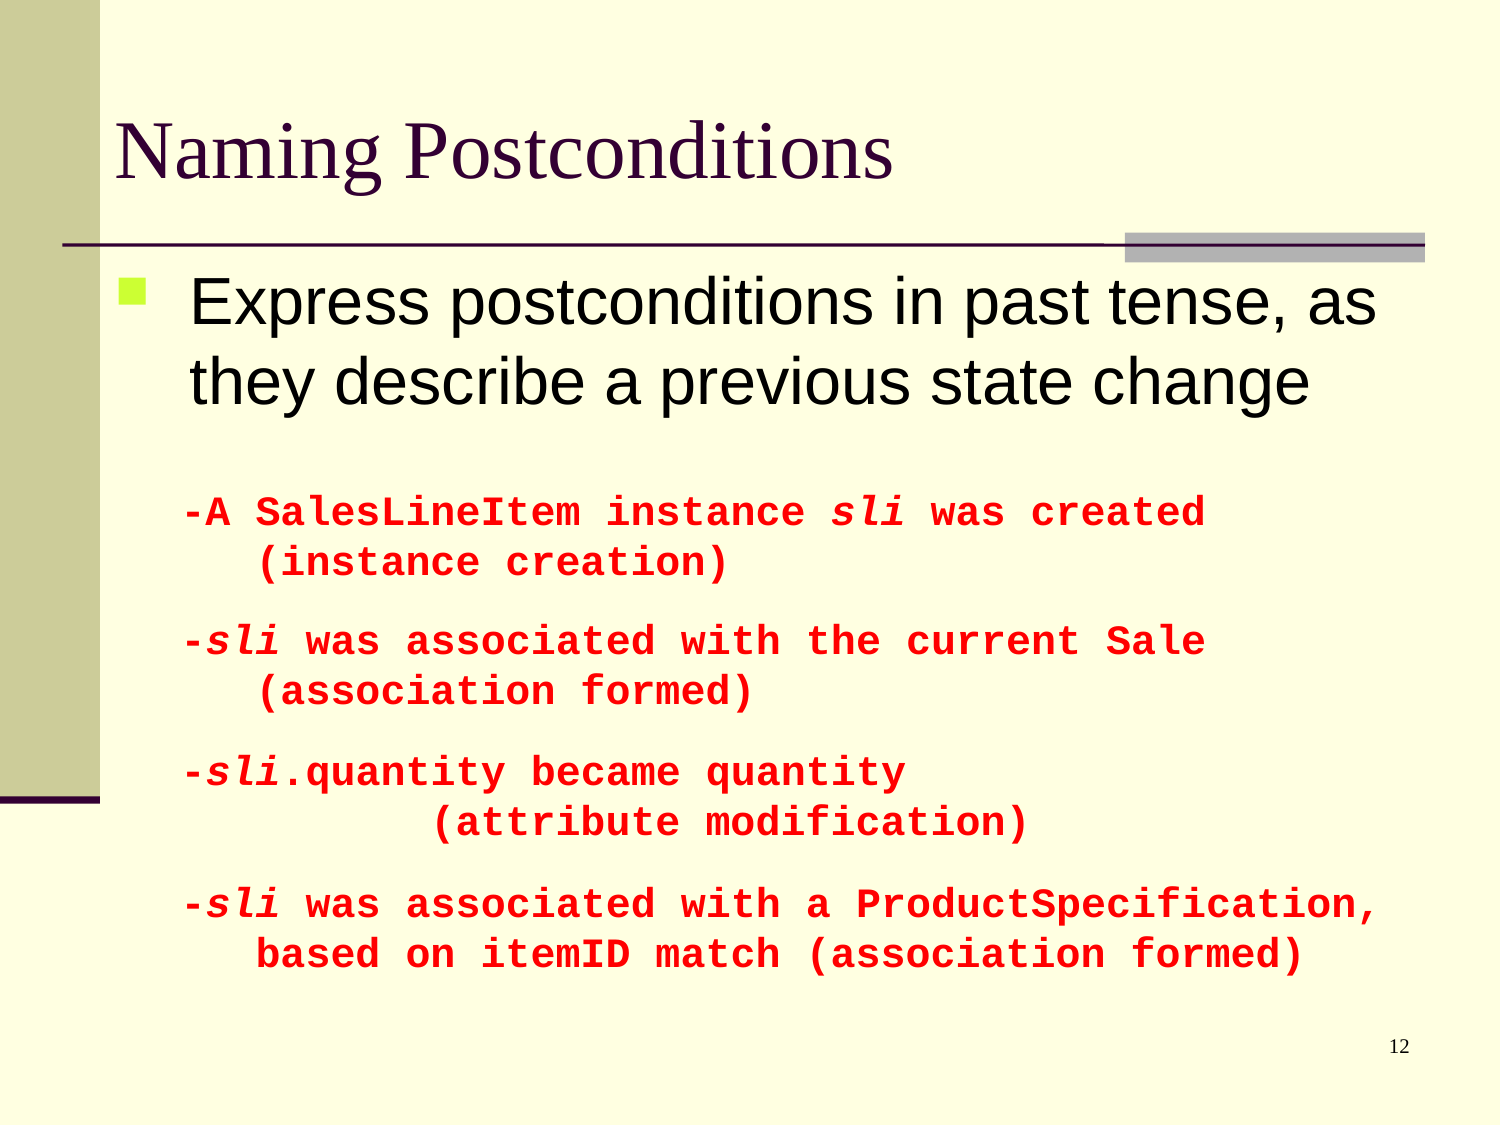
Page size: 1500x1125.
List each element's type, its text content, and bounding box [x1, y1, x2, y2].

title Naming Postconditions [99, 37, 1299, 249]
list Express postconditions in past tense, as they describe a previous state change -A SalesLineItem instance sli was created (instance creation) -sli was associated with the current Sale (association formed) -sli.quantity became quantity (attribute modification) -sli was associated with a ProductSpecification, based on itemID match (association formed) [99, 249, 1426, 994]
slide_number 12 [1112, 1024, 1426, 1101]
